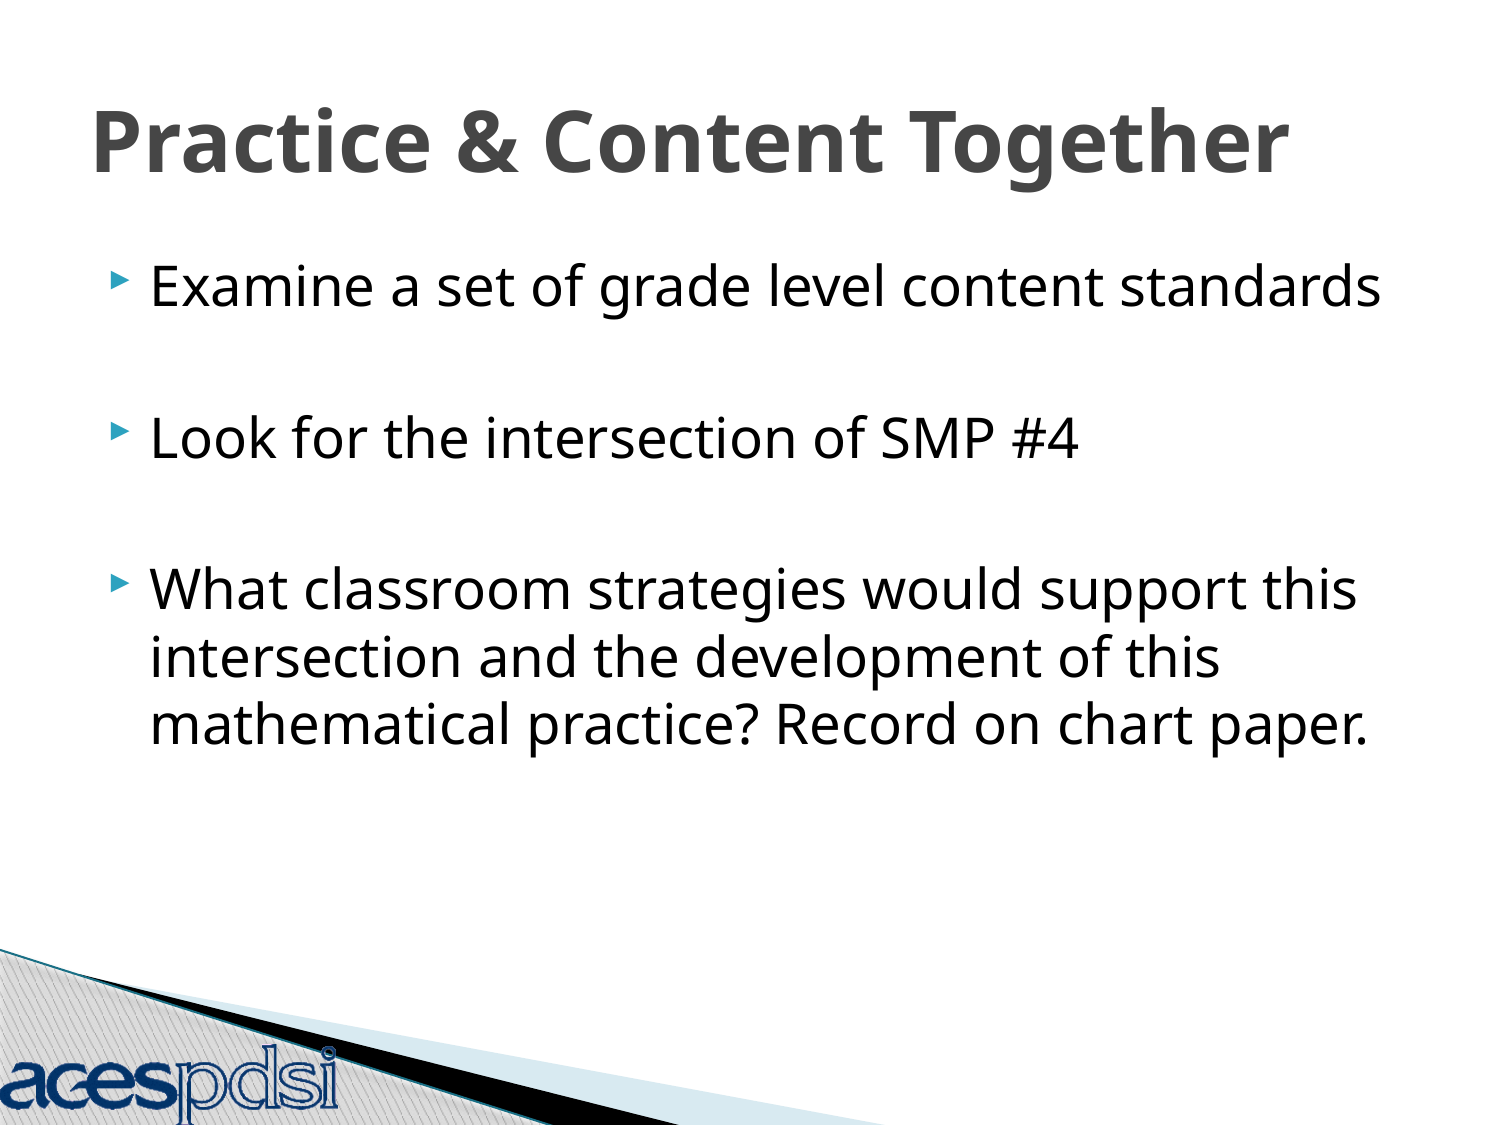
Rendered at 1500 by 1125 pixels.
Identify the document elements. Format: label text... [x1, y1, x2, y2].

picture [0, 1044, 338, 1125]
title Practice & Content Together [75, 45, 1425, 233]
list Examine a set of grade level content standards Look for the intersection of SMP #4 What classroom strategies would support this intersection and the development of this mathematical practice? Record on chart paper. [75, 243, 1425, 986]
